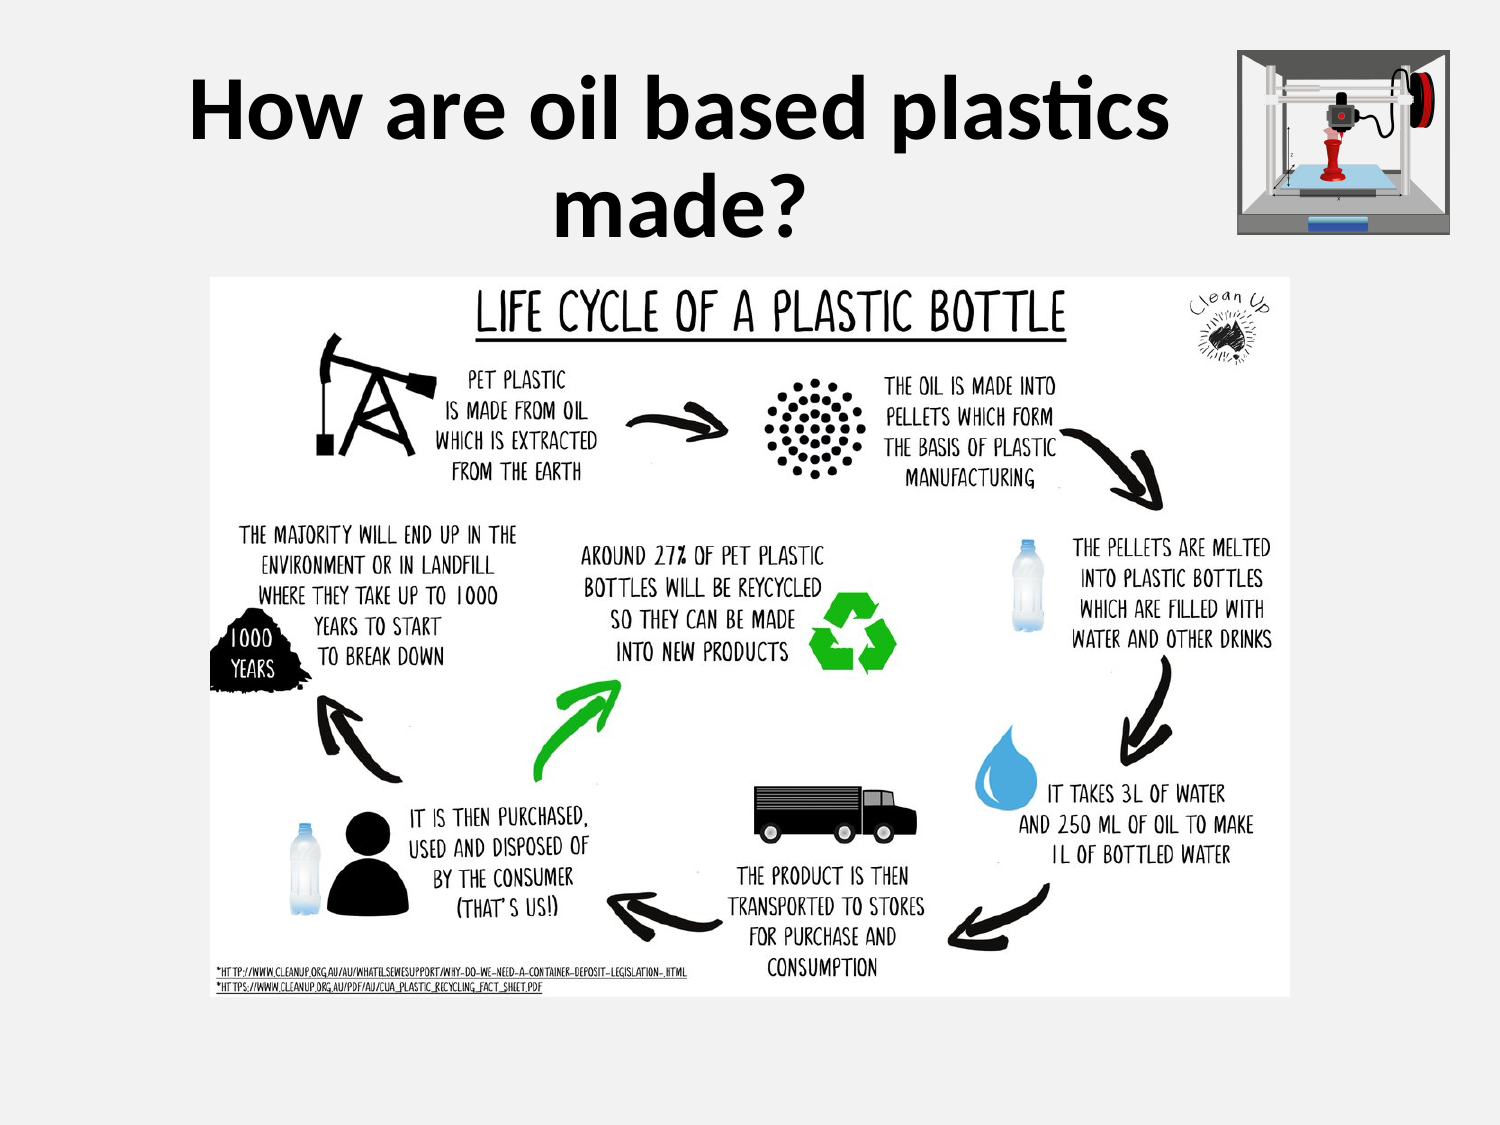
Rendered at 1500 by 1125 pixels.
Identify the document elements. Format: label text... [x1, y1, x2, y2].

picture [210, 277, 1290, 997]
title How are oil based plastics made? [172, 50, 1189, 268]
picture [1237, 50, 1450, 235]
